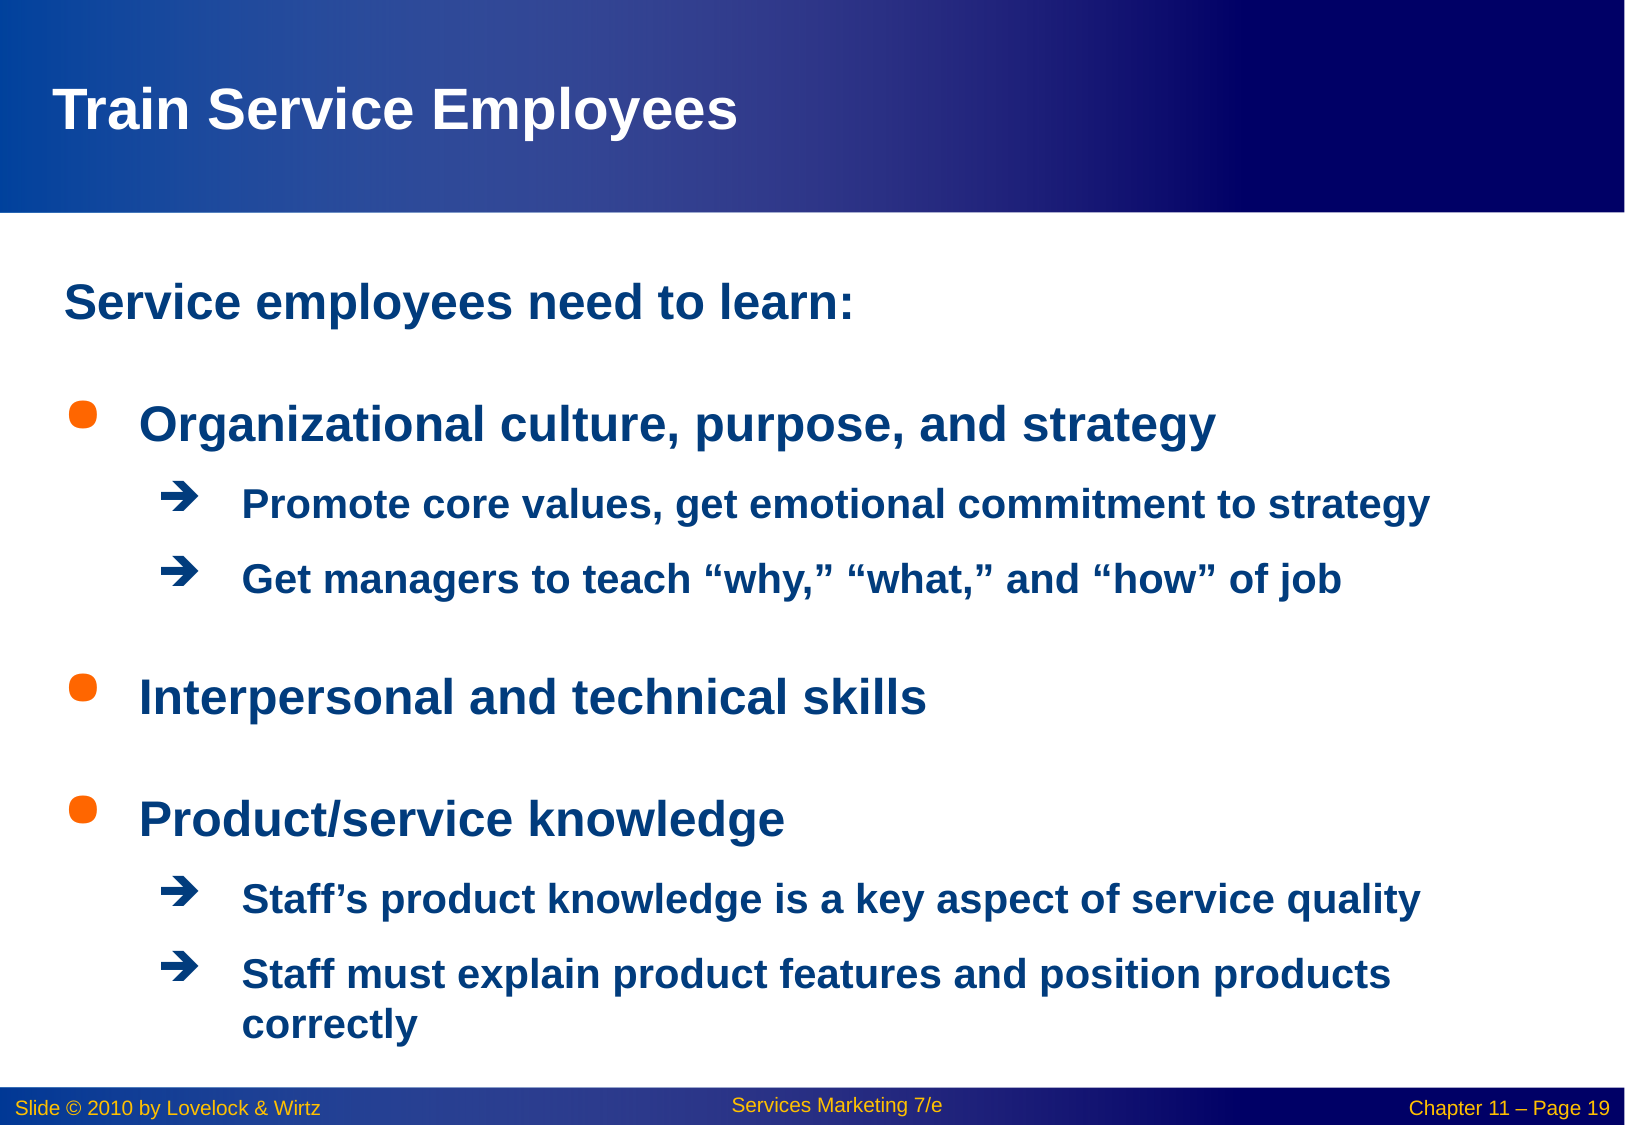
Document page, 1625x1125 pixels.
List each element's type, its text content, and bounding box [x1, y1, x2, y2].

title Train Service Employees [36, 37, 1088, 176]
list Service employees need to learn: Organizational culture, purpose, and strategy Promote core values, get emotional commitment to strategy Get managers to teach “why,” “what,” and “how” of job Interpersonal and technical skills Product/service knowledge Staff’s product knowledge is a key aspect of service quality Staff must explain product features and position products correctly [49, 261, 1588, 1051]
